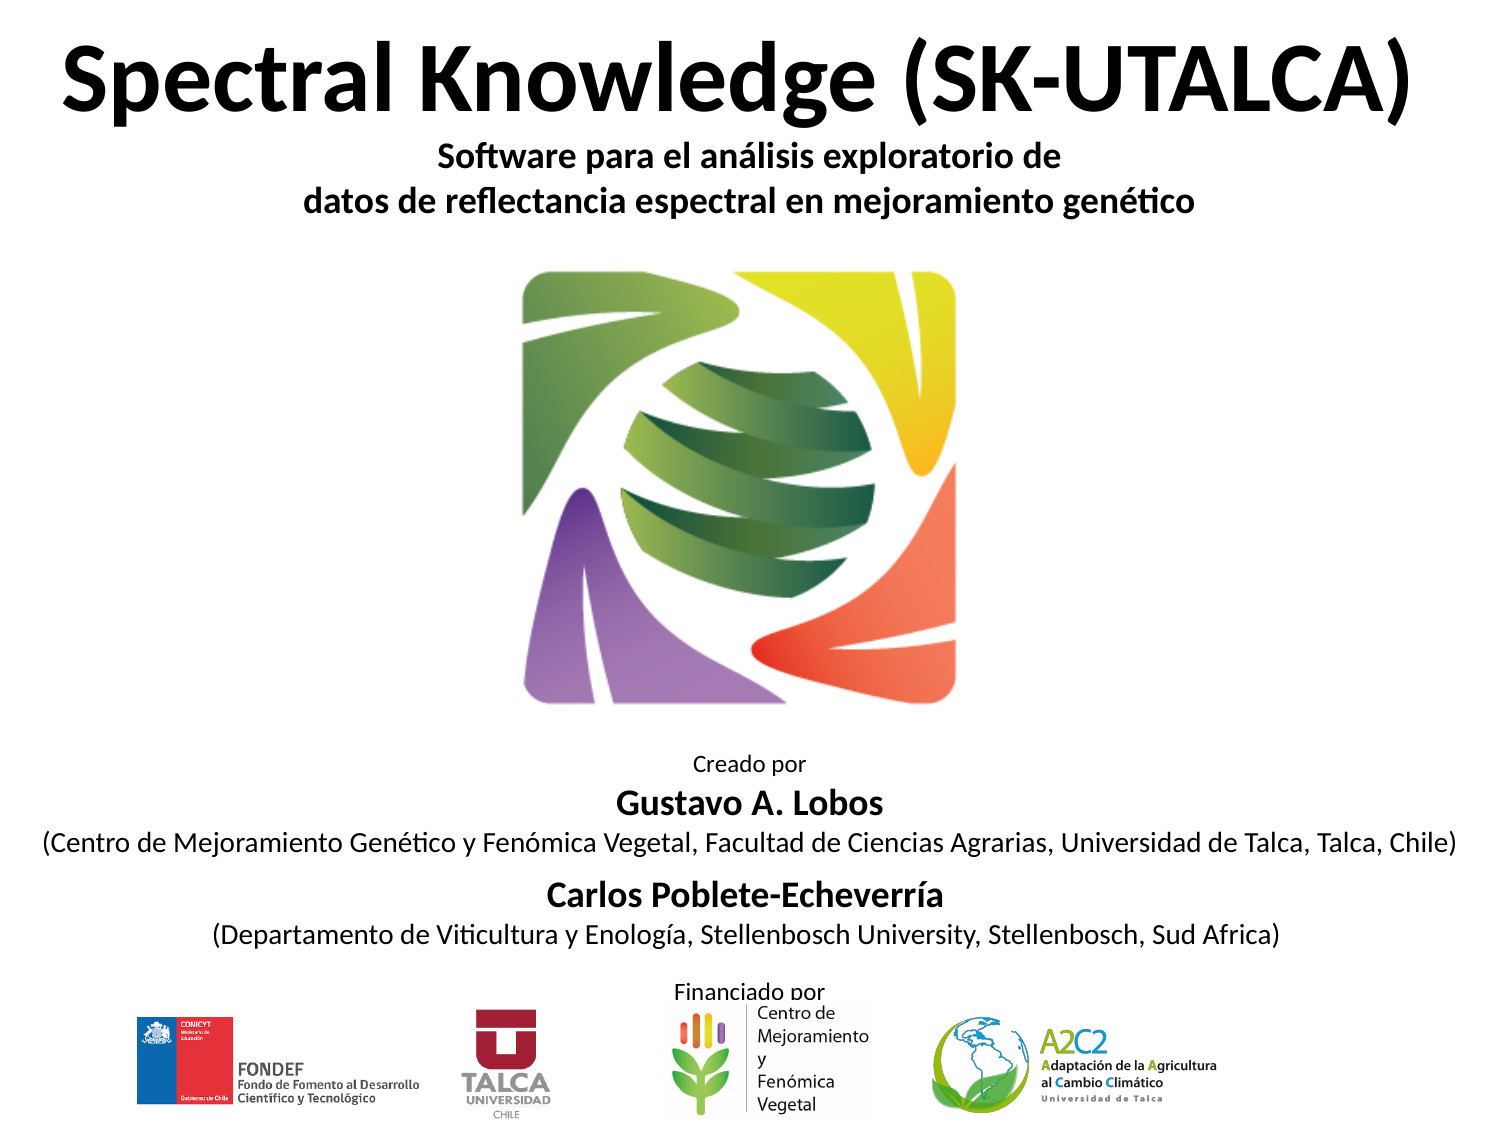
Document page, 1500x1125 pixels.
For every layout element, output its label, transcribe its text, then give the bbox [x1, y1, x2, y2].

picture [493, 232, 966, 725]
text_box Spectral Knowledge (SK-UTALCA) Software para el análisis exploratorio de datos de reflectancia espectral en mejoramiento genético [0, 3, 1500, 229]
picture [445, 1000, 557, 1125]
picture [666, 1000, 873, 1119]
picture [137, 1017, 419, 1106]
text_box Creado por Gustavo A. Lobos (Centro de Mejoramiento Genético y Fenómica Vegetal, Facultad de Ciencias Agrarias, Universidad de Talca, Talca, Chile) Carlos Poblete-Echeverría (Departamento de Viticultura y Enología, Stellenbosch University, Stellenbosch, Sud Africa) Financiado por [0, 740, 1500, 1093]
picture [932, 1017, 1220, 1114]
